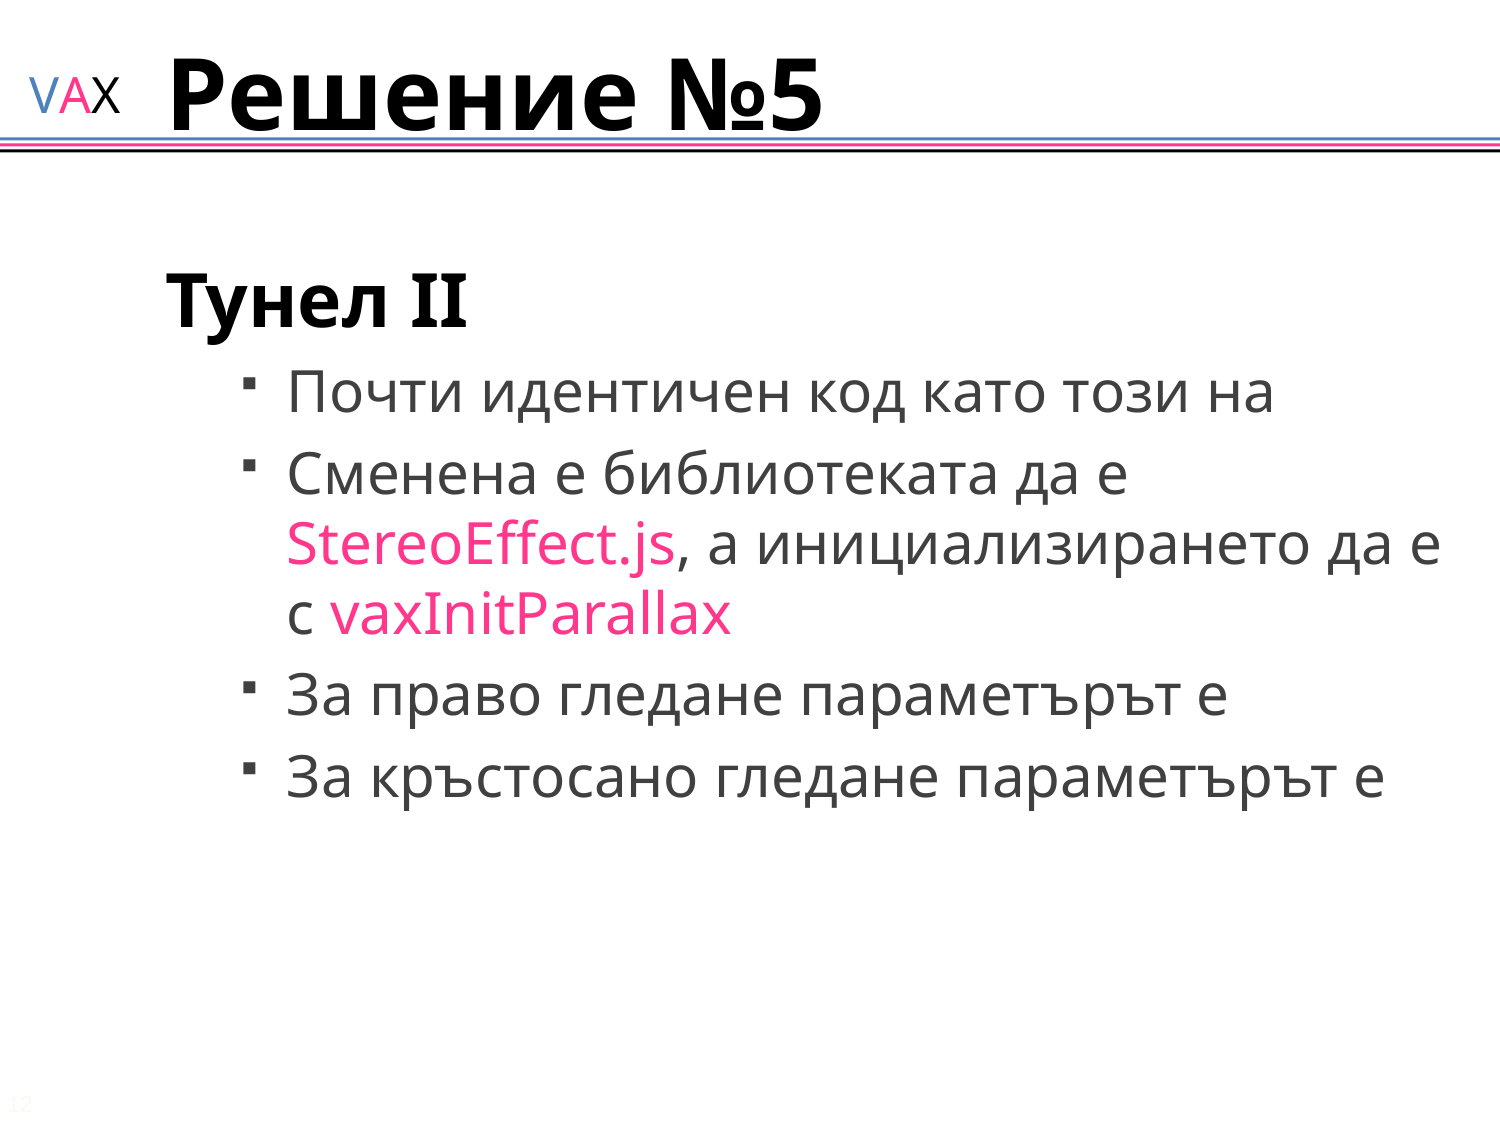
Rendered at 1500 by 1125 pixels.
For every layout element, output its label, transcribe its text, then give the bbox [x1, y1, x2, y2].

title Решение №5 [0, 37, 1500, 144]
